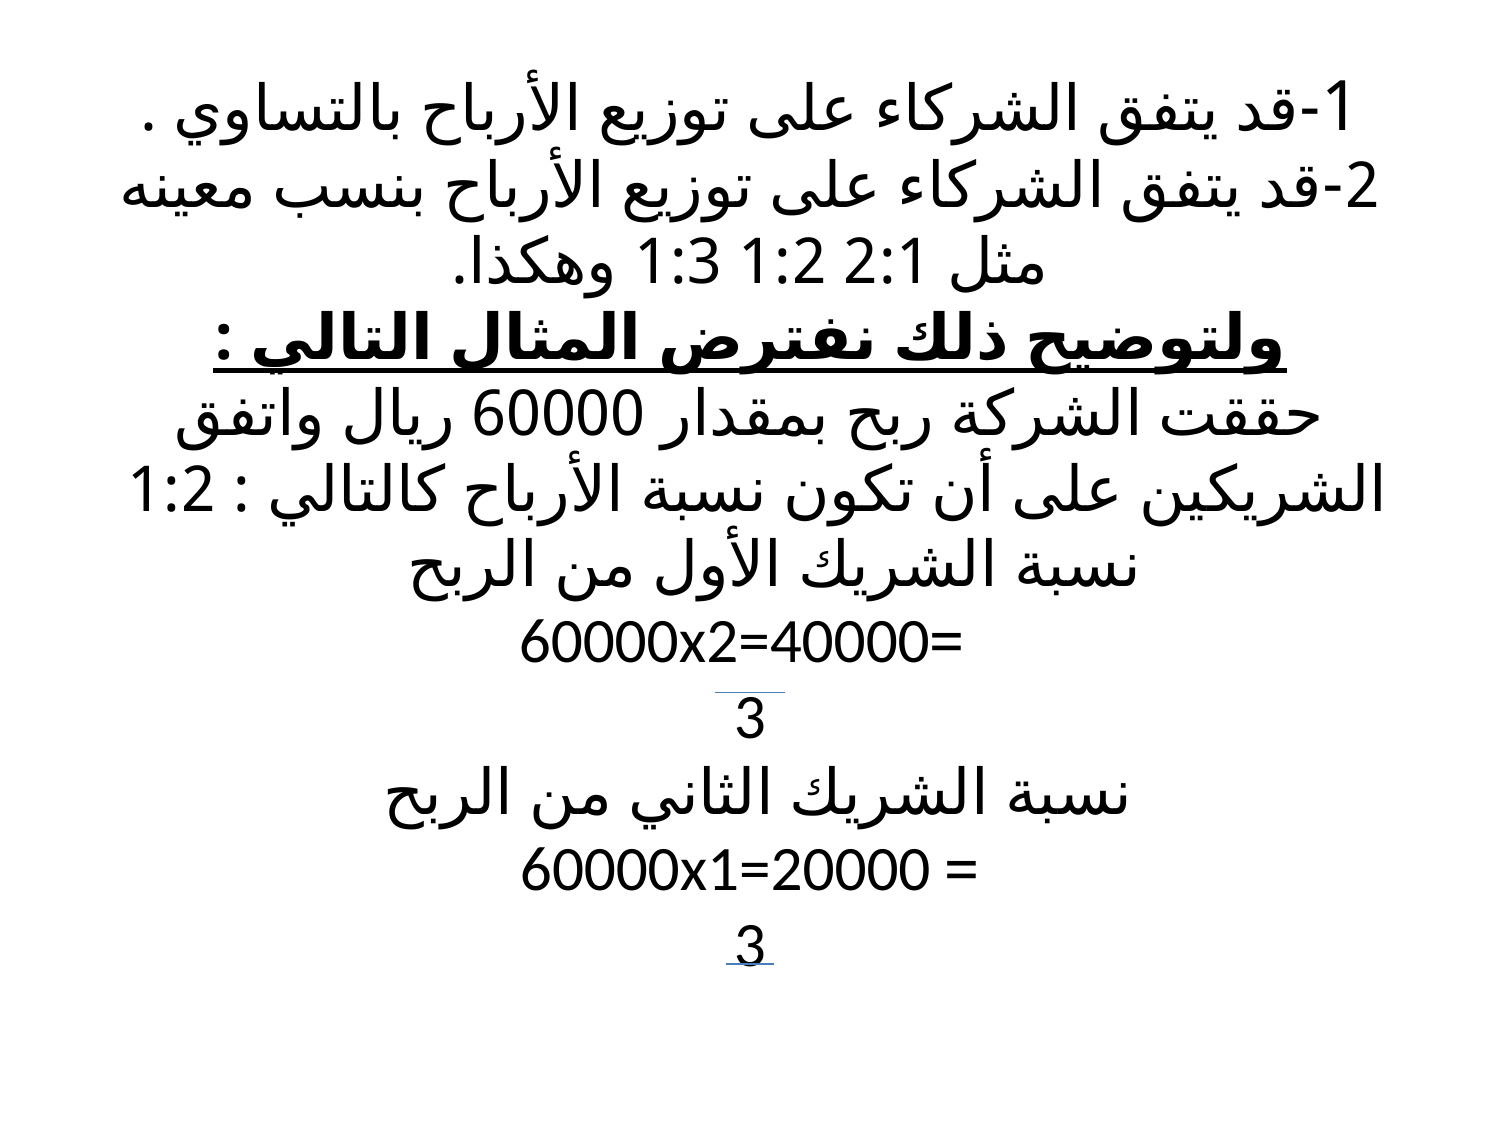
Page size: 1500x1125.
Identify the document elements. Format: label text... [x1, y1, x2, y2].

title 1-قد يتفق الشركاء على توزيع الأرباح بالتساوي . 2-قد يتفق الشركاء على توزيع الأرباح بنسب معينه مثل 2:1 1:2 1:3 وهكذا. ولتوضيح ذلك نفترض المثال التالي : حققت الشركة ربح بمقدار 60000 ريال واتفق الشريكين على أن تكون نسبة الأرباح كالتالي : 1:2 نسبة الشريك الأول من الربح =60000x2=40000 3 نسبة الشريك الثاني من الربح =60000x1=20000 3 [75, 45, 1425, 1071]
